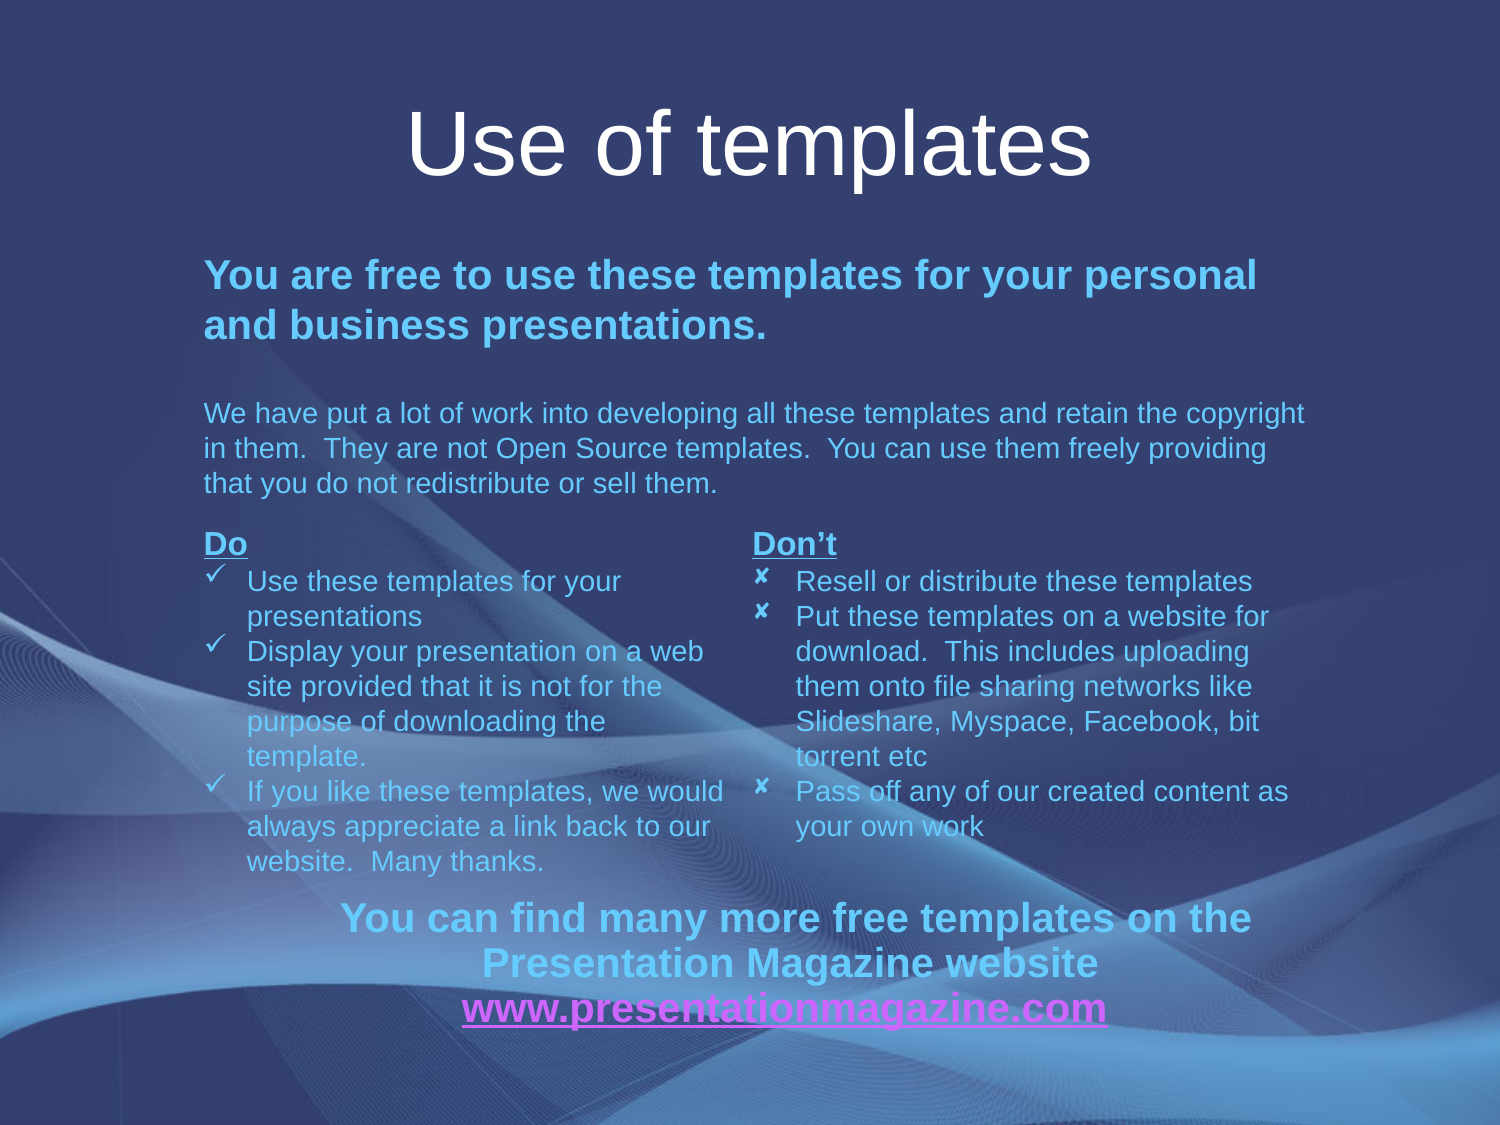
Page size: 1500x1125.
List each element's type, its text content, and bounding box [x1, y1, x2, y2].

text_box You are free to use these templates for your personal and business presentations. [188, 240, 1329, 355]
text_box You can find many more free templates on the Presentation Magazine website www.presentationmagazine.com [171, 889, 1347, 1040]
text_box Don’t Resell or distribute these templates Put these templates on a website for download. This includes uploading them onto file sharing networks like Slideshare, Myspace, Facebook, bit torrent etc Pass off any of our created content as your own work [737, 515, 1335, 850]
picture [0, 0, 1500, 1125]
text_box We have put a lot of work into developing all these templates and retain the copyright in them. They are not Open Source templates. You can use them freely providing that you do not redistribute or sell them. [188, 387, 1325, 507]
title Use of templates [75, 45, 1425, 233]
text_box Do Use these templates for your presentations Display your presentation on a web site provided that it is not for the purpose of downloading the template. If you like these templates, we would always appreciate a link back to our website. Many thanks. [188, 515, 749, 889]
text_box [88, 208, 1436, 1083]
